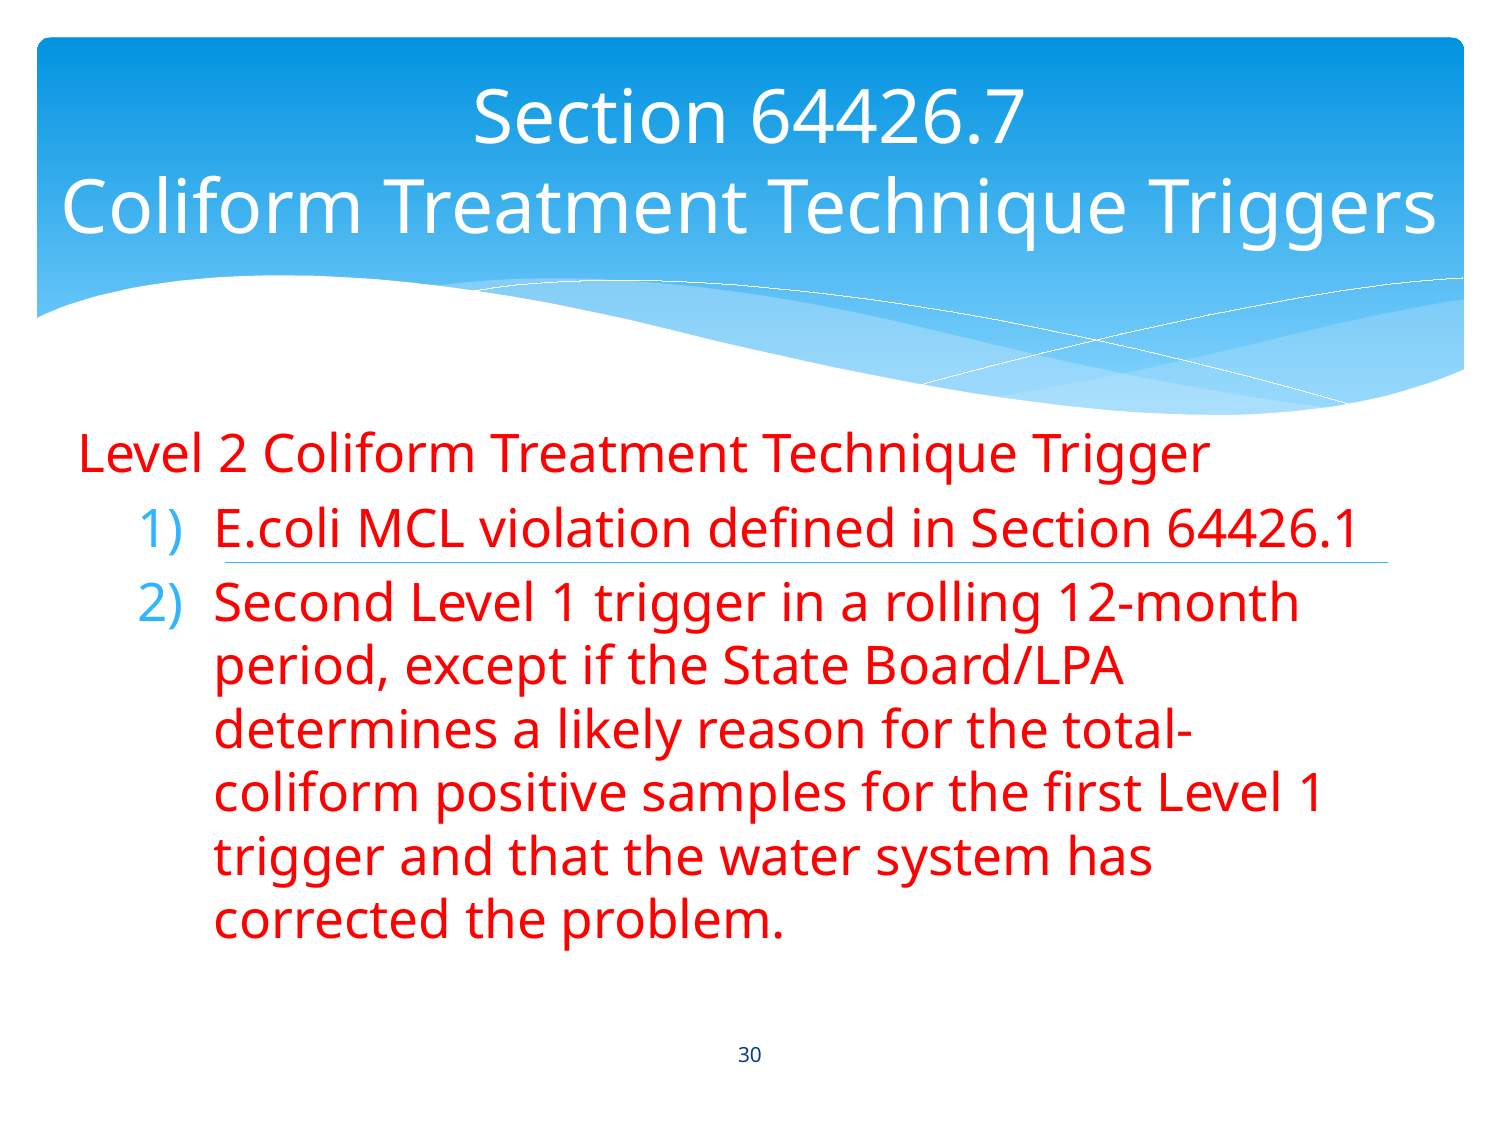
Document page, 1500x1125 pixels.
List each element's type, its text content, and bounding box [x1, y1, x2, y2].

list Level 2 Coliform Treatment Technique Trigger E.coli MCL violation defined in Section 64426.1 Second Level 1 trigger in a rolling 12-month period, except if the State Board/LPA determines a likely reason for the total-coliform positive samples for the first Level 1 trigger and that the water system has corrected the problem. [62, 412, 1413, 1005]
title Section 64426.7 Coliform Treatment Technique Triggers [24, 55, 1475, 261]
slide_number 30 [654, 1025, 846, 1086]
